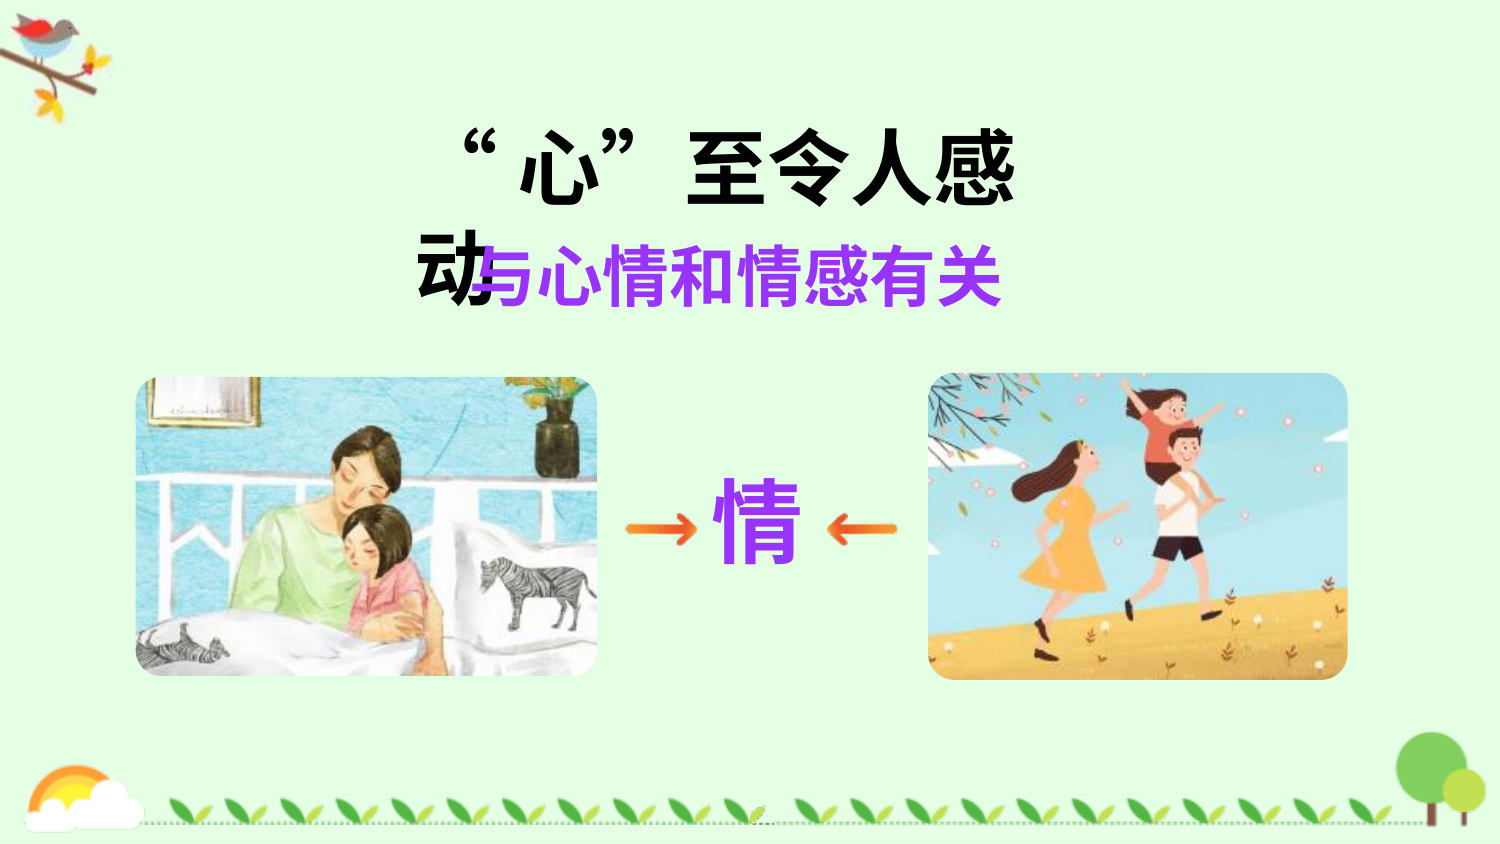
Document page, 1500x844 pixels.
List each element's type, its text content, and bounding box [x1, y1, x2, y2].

picture [623, 512, 703, 547]
picture [3, 728, 1500, 844]
text_box 情 [696, 457, 828, 582]
text_box “心”至令人感动 [399, 108, 1101, 324]
picture [0, 0, 159, 150]
picture [821, 512, 900, 547]
picture [928, 372, 1348, 680]
text_box 与心情和情感有关 [454, 227, 1092, 322]
picture [135, 376, 597, 676]
